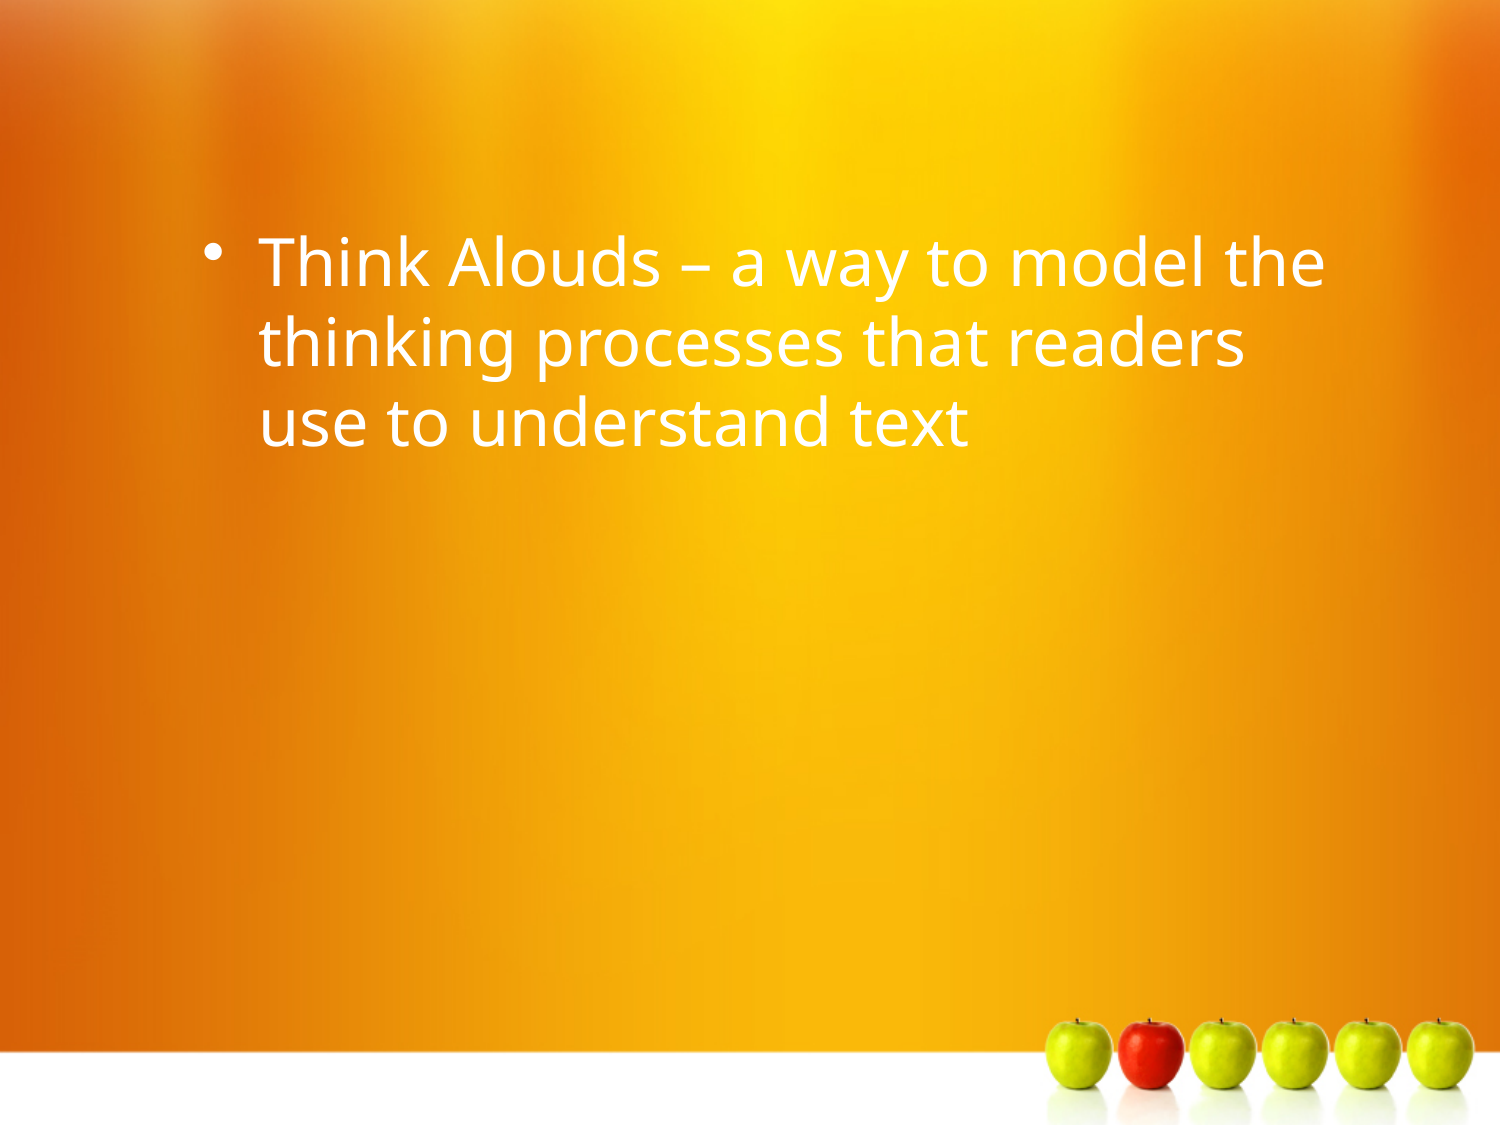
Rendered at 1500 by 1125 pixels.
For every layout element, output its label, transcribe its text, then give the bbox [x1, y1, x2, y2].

list Think Alouds – a way to model the thinking processes that readers use to understand text [187, 212, 1388, 938]
picture [0, 0, 1500, 1125]
